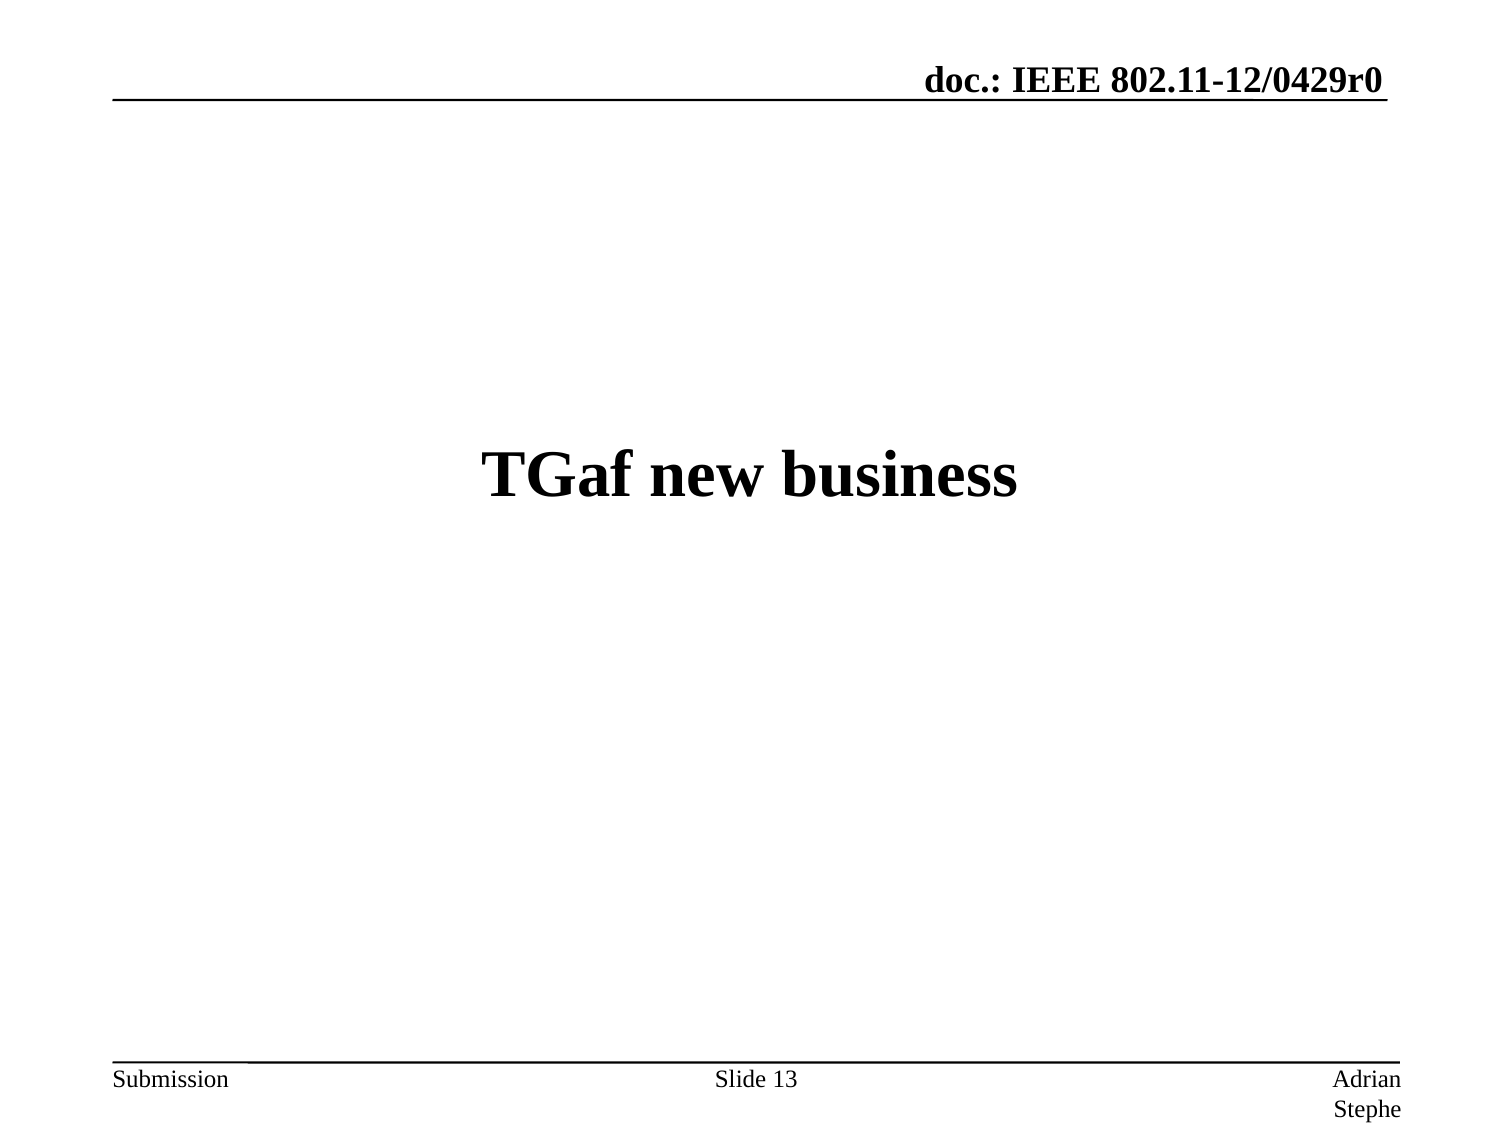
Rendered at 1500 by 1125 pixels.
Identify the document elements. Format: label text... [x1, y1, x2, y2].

slide_number Slide 13 [712, 1061, 800, 1093]
title TGaf new business [112, 349, 1388, 591]
footer Adrian Stephens, Intel Corporation [1324, 1061, 1402, 1093]
